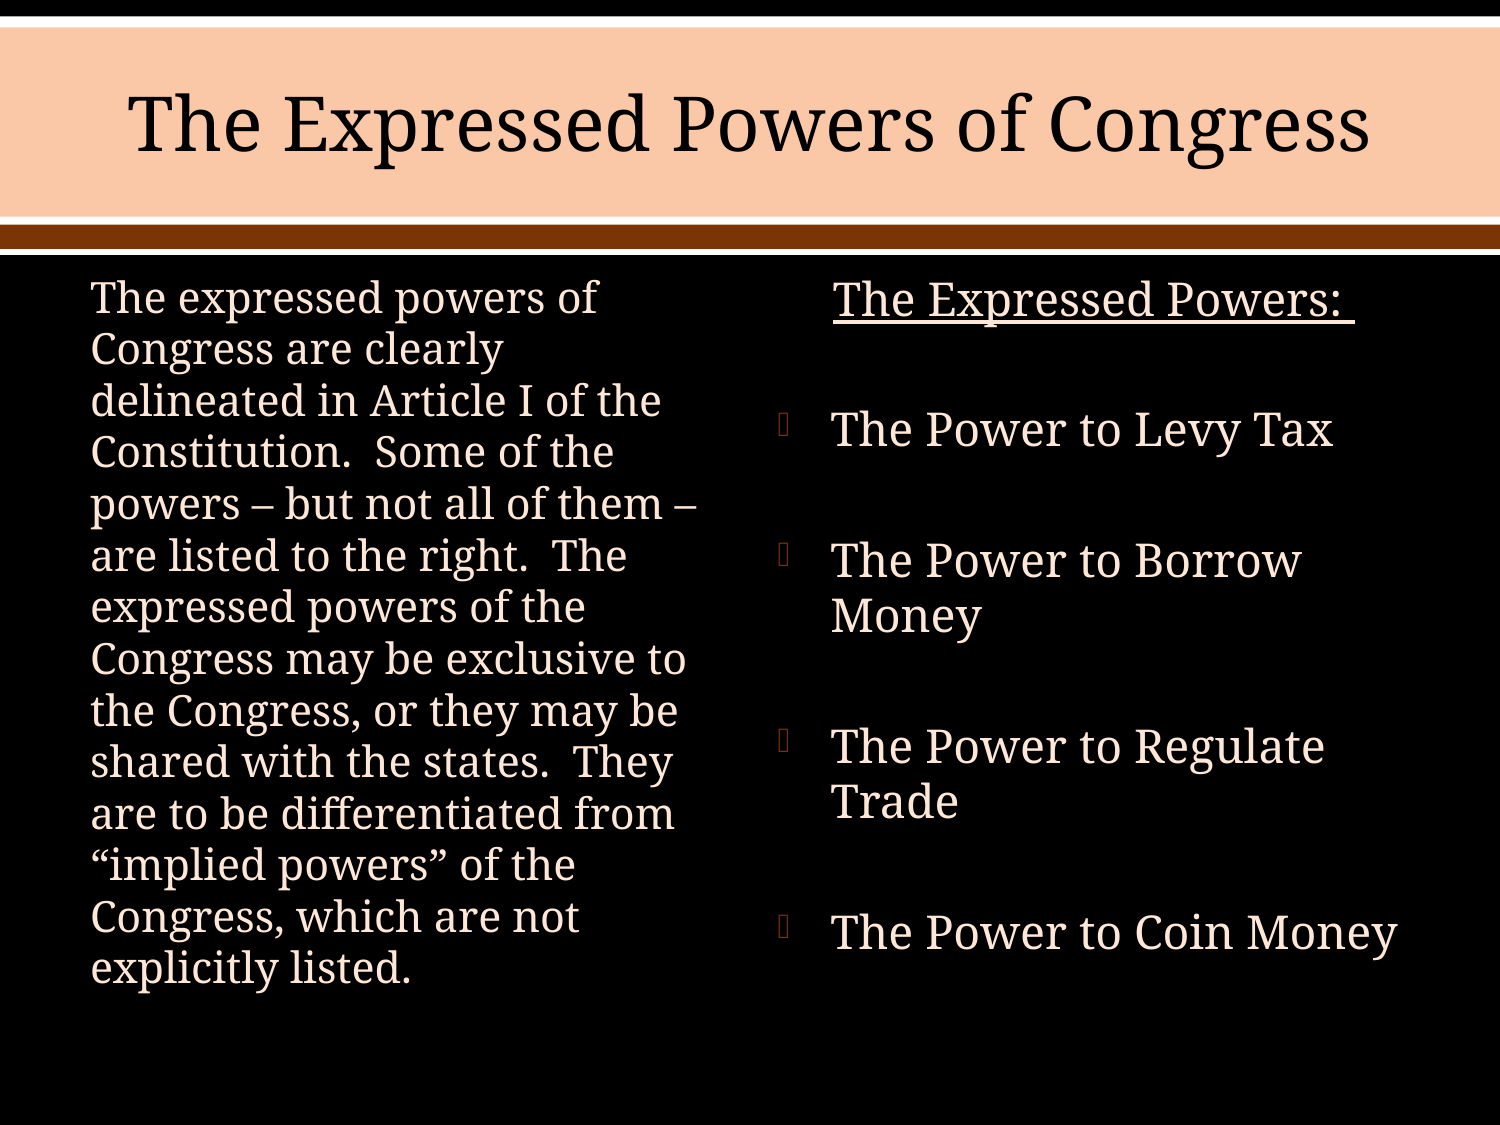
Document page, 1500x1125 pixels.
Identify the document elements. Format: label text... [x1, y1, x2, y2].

list The expressed powers of Congress are clearly delineated in Article I of the Constitution. Some of the powers – but not all of them – are listed to the right. The expressed powers of the Congress may be exclusive to the Congress, or they may be shared with the states. They are to be differentiated from “implied powers” of the Congress, which are not explicitly listed. [75, 262, 738, 1005]
title The Expressed Powers of Congress [75, 29, 1425, 213]
list The Expressed Powers: The Power to Levy Tax The Power to Borrow Money The Power to Regulate Trade The Power to Coin Money [762, 262, 1425, 1005]
